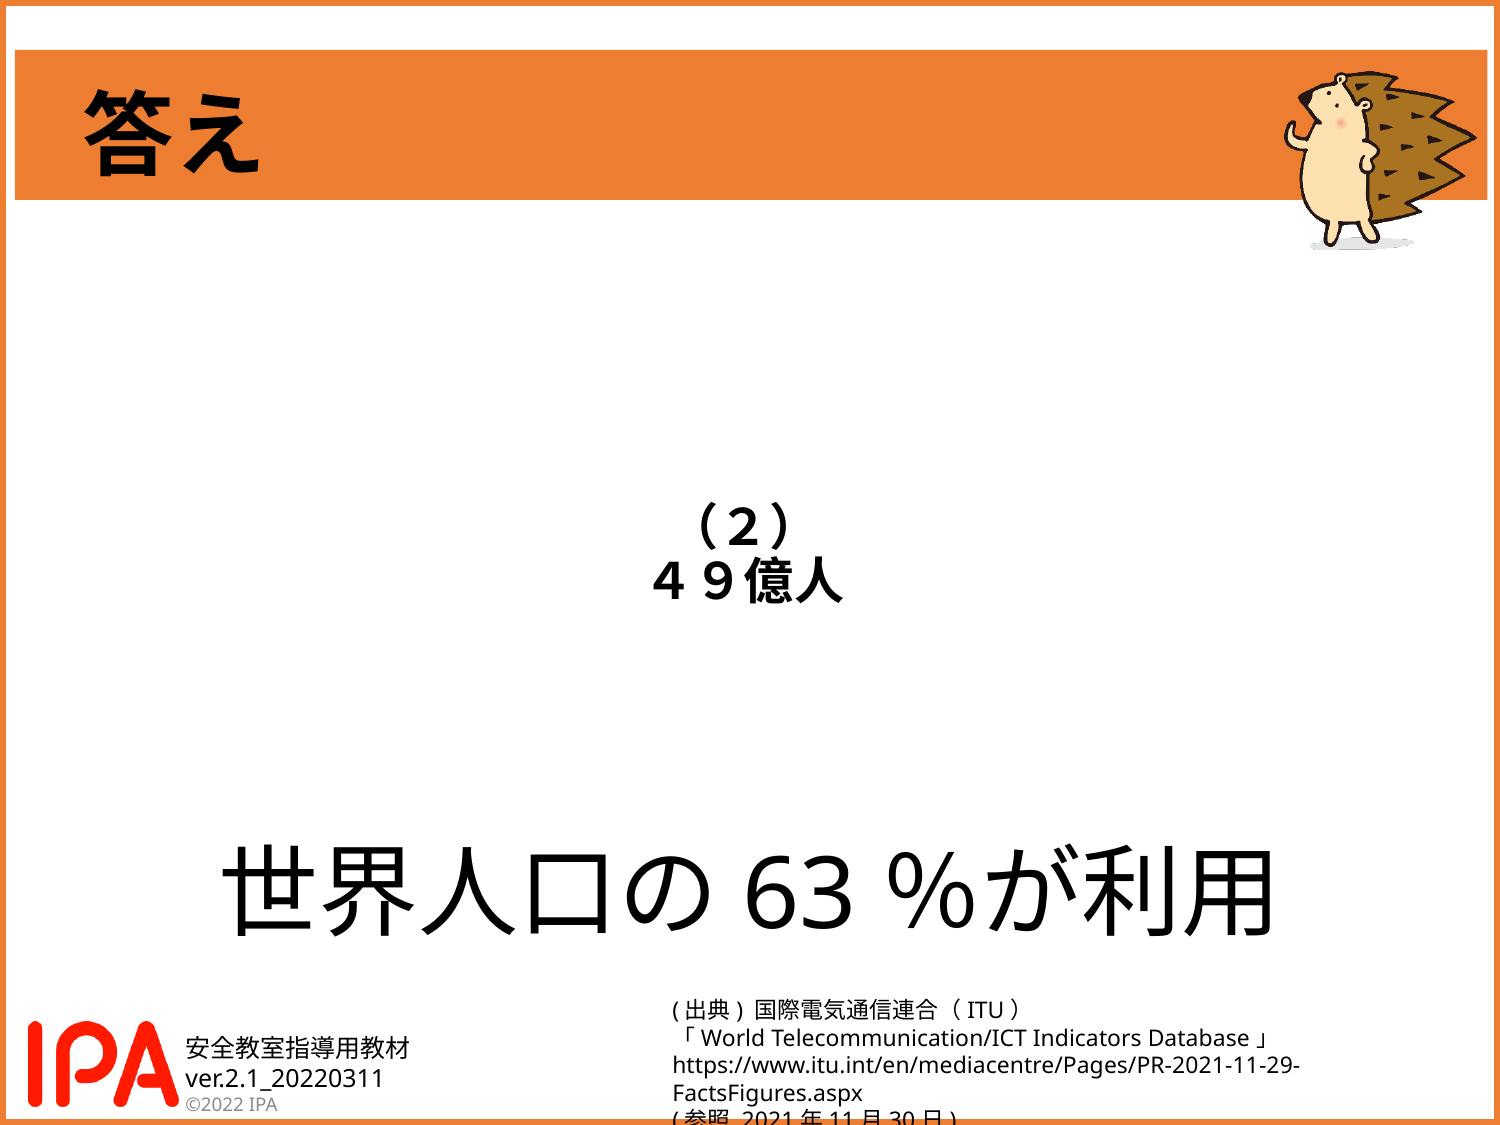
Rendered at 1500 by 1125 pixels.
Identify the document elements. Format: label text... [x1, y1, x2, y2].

list 世界人口の63％が利用 [103, 834, 1397, 1014]
title （２） ４９億人 [91, 492, 1397, 621]
picture [1284, 71, 1477, 250]
text_box (出典) 国際電気通信連合（ITU） 「Wor​ld Telecommunication/ICT Indicators Database​」 https://www.itu.int/en/mediacentre/Pages/PR-2021-11-29-FactsFigures.aspx (参照 2021年11月30日) [657, 988, 1500, 1125]
text_box 答え [67, 81, 1374, 197]
picture [28, 1021, 179, 1107]
